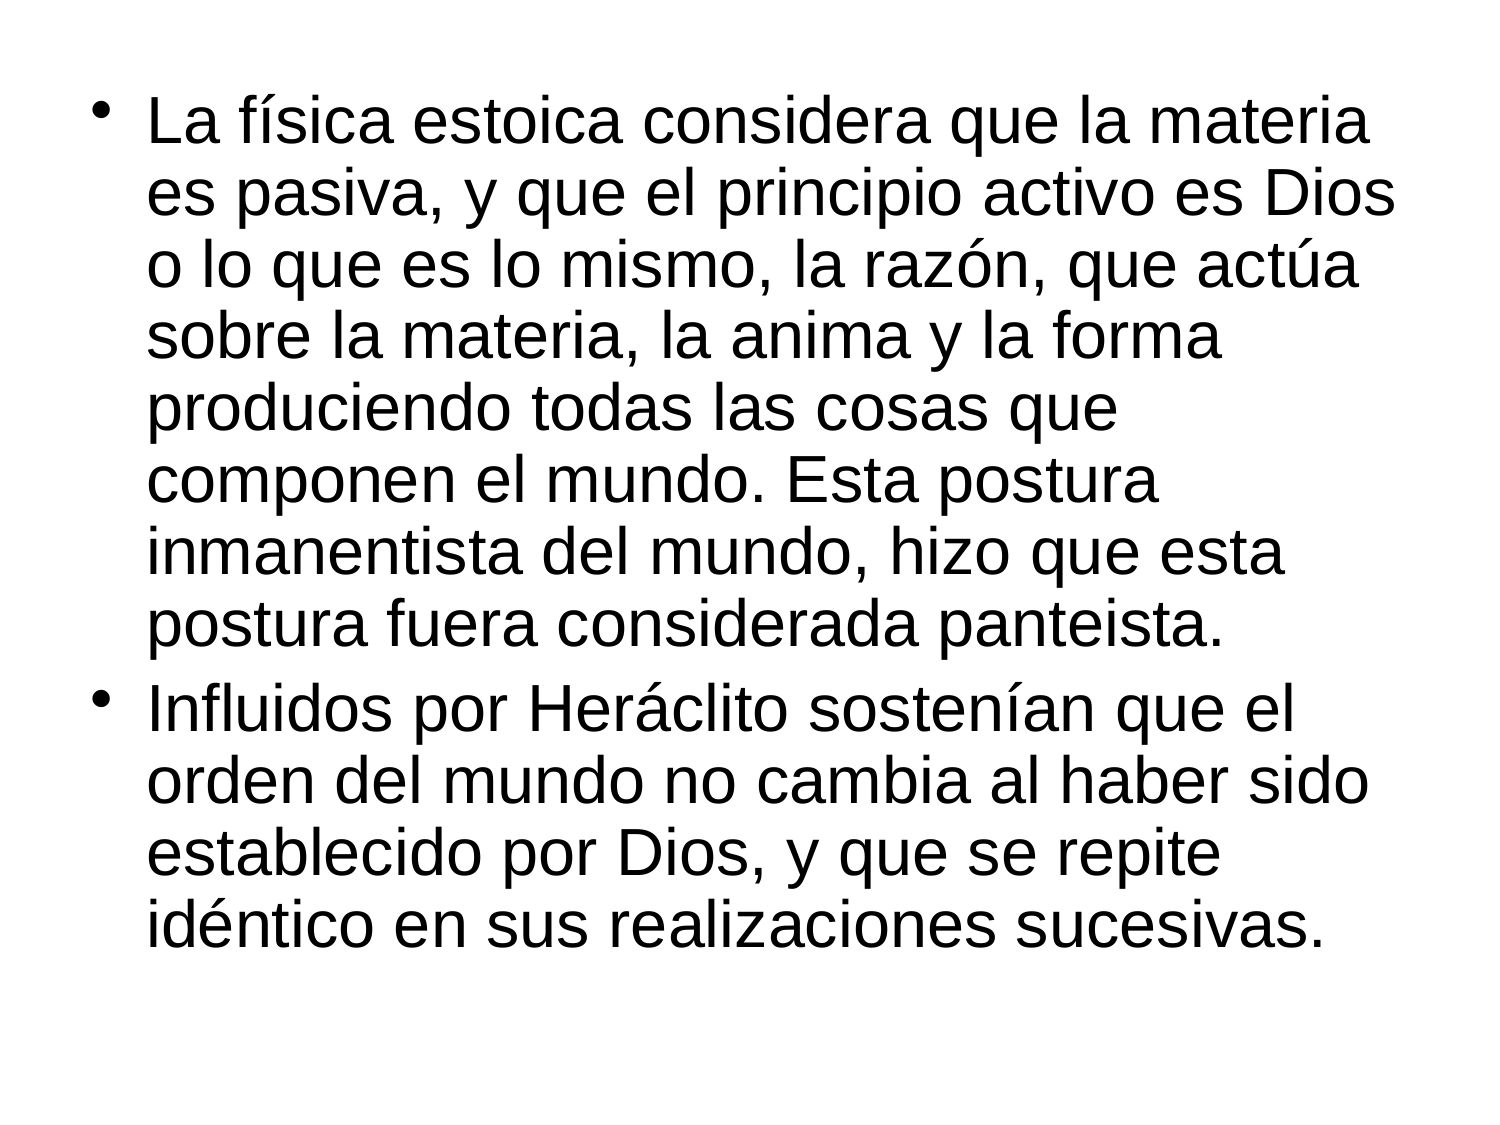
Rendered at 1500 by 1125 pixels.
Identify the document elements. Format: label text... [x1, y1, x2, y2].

list La física estoica considera que la materia es pasiva, y que el principio activo es Dios o lo que es lo mismo, la razón, que actúa sobre la materia, la anima y la forma produciendo todas las cosas que componen el mundo. Esta postura inmanentista del mundo, hizo que esta postura fuera considerada panteista. Influidos por Heráclito sostenían que el orden del mundo no cambia al haber sido establecido por Dios, y que se repite idéntico en sus realizaciones sucesivas. [74, 77, 1426, 1006]
